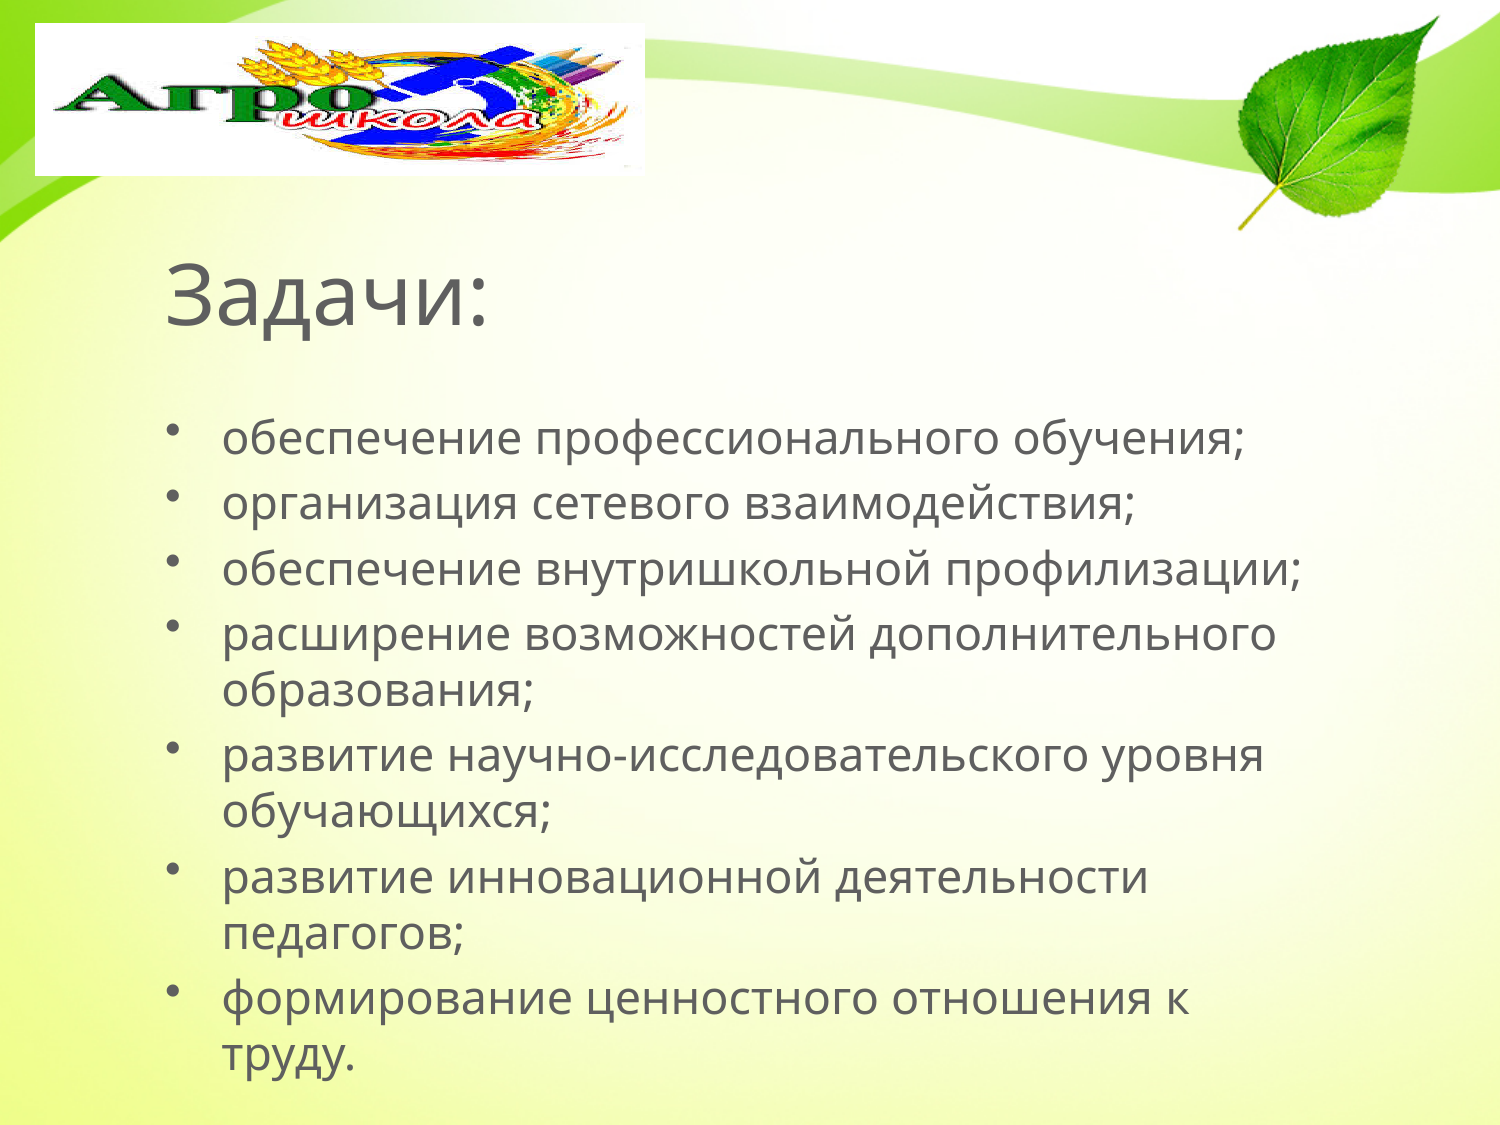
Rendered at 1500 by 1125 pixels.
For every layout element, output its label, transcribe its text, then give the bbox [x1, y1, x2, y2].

title Задачи: [149, 232, 1351, 351]
picture [0, 0, 1500, 1125]
list обеспечение профессионального обучения; организация сетевого взаимодействия; обеспечение внутришкольной профилизации; расширение возможностей дополнительного образования; развитие научно-исследовательского уровня обучающихся; развитие инновационной деятельности педагогов; формирование ценностного отношения к труду. [149, 399, 1351, 1088]
